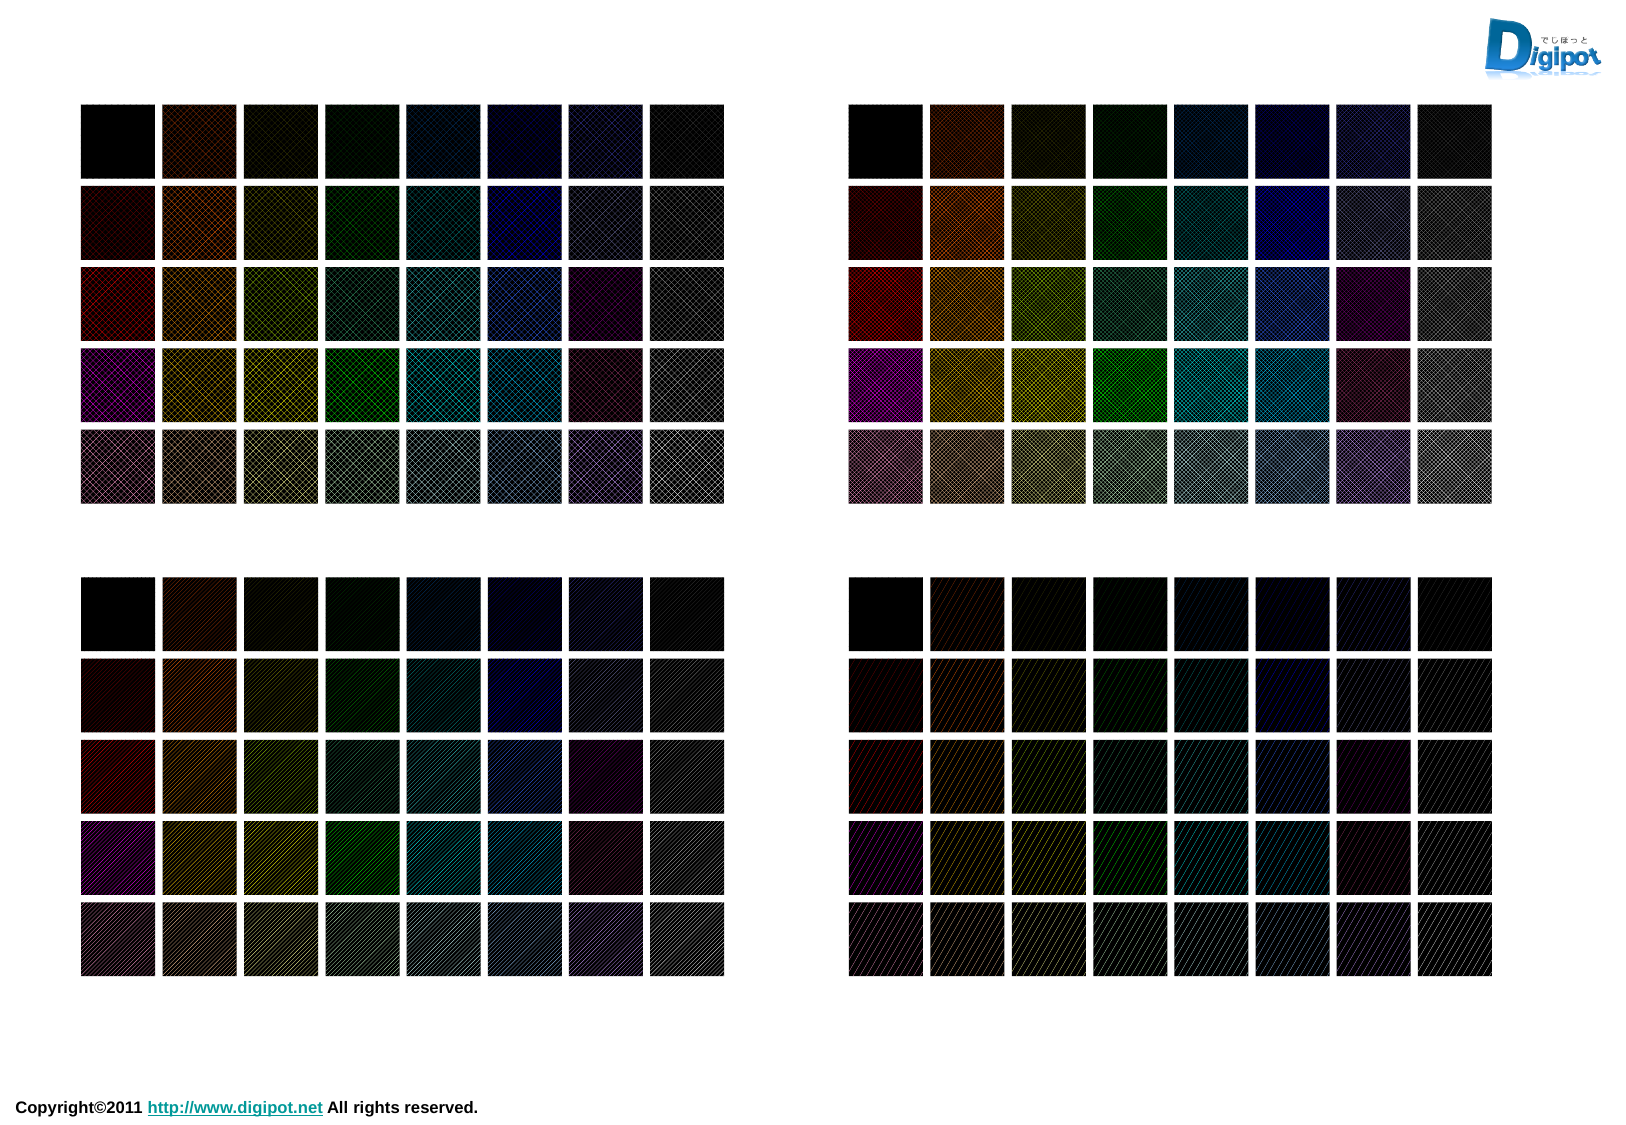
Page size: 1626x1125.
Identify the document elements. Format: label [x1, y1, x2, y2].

text_box [1336, 577, 1411, 652]
text_box [1417, 577, 1492, 652]
text_box [650, 658, 725, 733]
text_box [487, 658, 562, 733]
text_box [568, 267, 643, 341]
text_box [1417, 348, 1492, 423]
text_box [1093, 739, 1168, 814]
text_box [1255, 185, 1330, 260]
text_box [848, 429, 923, 504]
text_box [325, 104, 400, 179]
text_box [81, 821, 156, 895]
text_box [1174, 739, 1249, 814]
text_box [1093, 429, 1168, 504]
text_box [162, 739, 237, 814]
text_box [325, 185, 400, 260]
text_box [1093, 185, 1168, 260]
text_box [1174, 658, 1249, 733]
text_box [162, 267, 237, 341]
text_box [930, 739, 1005, 814]
text_box [848, 902, 923, 977]
text_box [162, 429, 237, 504]
text_box [1336, 185, 1411, 260]
text_box [1093, 821, 1168, 895]
text_box [1336, 429, 1411, 504]
text_box [1255, 739, 1330, 814]
text_box [649, 267, 724, 341]
text_box [244, 739, 319, 814]
text_box [406, 185, 481, 260]
text_box [406, 577, 481, 652]
text_box [406, 739, 481, 814]
text_box [81, 902, 156, 977]
text_box [487, 104, 562, 179]
text_box [1255, 429, 1330, 504]
text_box [848, 739, 923, 814]
text_box [568, 429, 643, 504]
text_box [1174, 902, 1249, 977]
text_box [930, 577, 1005, 652]
text_box [1011, 429, 1086, 504]
text_box [1417, 267, 1492, 341]
text_box [1093, 267, 1168, 341]
text_box [930, 185, 1005, 260]
text_box [1336, 821, 1411, 895]
text_box [487, 821, 562, 895]
text_box [1255, 267, 1330, 341]
text_box [162, 577, 237, 652]
text_box [568, 902, 643, 977]
text_box [568, 577, 643, 652]
text_box [1093, 577, 1168, 652]
text_box [325, 739, 400, 814]
text_box [1336, 658, 1411, 733]
text_box [1011, 902, 1086, 977]
text_box [930, 902, 1005, 977]
text_box [930, 104, 1005, 179]
text_box [930, 429, 1005, 504]
text_box [649, 104, 724, 179]
text_box [930, 348, 1005, 423]
text_box [325, 429, 400, 504]
text_box [1417, 185, 1492, 260]
text_box [1336, 902, 1411, 977]
text_box [649, 185, 724, 260]
text_box [1093, 348, 1168, 423]
text_box [406, 104, 481, 179]
text_box [406, 902, 481, 977]
text_box [325, 658, 400, 733]
text_box [650, 821, 725, 895]
text_box [1336, 739, 1411, 814]
text_box [650, 902, 725, 977]
text_box [162, 104, 237, 179]
text_box [1011, 267, 1086, 341]
text_box [406, 348, 481, 423]
text_box [487, 267, 562, 341]
text_box [1417, 658, 1492, 733]
text_box [244, 821, 319, 895]
text_box [162, 902, 237, 977]
text_box [1174, 577, 1249, 652]
text_box [930, 267, 1005, 341]
text_box [1174, 429, 1249, 504]
text_box [1011, 577, 1086, 652]
text_box [1336, 267, 1411, 341]
text_box [1011, 739, 1086, 814]
text_box [650, 739, 725, 814]
text_box [243, 185, 318, 260]
text_box [243, 267, 318, 341]
text_box [1417, 902, 1492, 977]
text_box [1336, 104, 1411, 179]
text_box [650, 577, 725, 652]
text_box [848, 821, 923, 895]
text_box [1093, 902, 1168, 977]
text_box [568, 104, 643, 179]
text_box [848, 104, 923, 179]
text_box [406, 429, 481, 504]
text_box [848, 348, 923, 423]
text_box [568, 658, 643, 733]
text_box [649, 429, 724, 504]
text_box [1174, 821, 1249, 895]
text_box [1011, 104, 1086, 179]
text_box [487, 185, 562, 260]
text_box [1174, 348, 1249, 423]
picture [1485, 18, 1602, 82]
text_box [1417, 739, 1492, 814]
text_box [568, 739, 643, 814]
text_box [1011, 658, 1086, 733]
text_box [487, 429, 562, 504]
text_box [244, 902, 319, 977]
text_box [1174, 267, 1249, 341]
text_box [1336, 348, 1411, 423]
text_box [325, 348, 400, 423]
text_box [487, 577, 562, 652]
text_box [1011, 348, 1086, 423]
text_box [162, 658, 237, 733]
text_box [1255, 821, 1330, 895]
text_box [487, 348, 562, 423]
text_box [568, 185, 643, 260]
text_box [1417, 104, 1492, 179]
text_box [325, 821, 400, 895]
text_box [162, 348, 237, 423]
text_box [406, 267, 481, 341]
text_box [848, 577, 923, 652]
text_box [244, 658, 319, 733]
text_box [406, 658, 481, 733]
text_box [406, 821, 481, 895]
text_box [1255, 902, 1330, 977]
text_box [1093, 104, 1168, 179]
text_box [930, 658, 1005, 733]
text_box [1011, 821, 1086, 895]
text_box [80, 104, 155, 179]
text_box [162, 821, 237, 895]
text_box [1174, 185, 1249, 260]
text_box [80, 429, 155, 504]
text_box [487, 739, 562, 814]
text_box [848, 267, 923, 341]
text_box [649, 348, 724, 423]
text_box [244, 577, 319, 652]
text_box [81, 577, 156, 652]
text_box [243, 429, 318, 504]
text_box [1174, 104, 1249, 179]
text_box [848, 658, 923, 733]
text_box [162, 185, 237, 260]
text_box [568, 821, 643, 895]
text_box [80, 185, 155, 260]
text_box [243, 104, 318, 179]
text_box [325, 902, 400, 977]
text_box [1011, 185, 1086, 260]
text_box [81, 739, 156, 814]
text_box [1417, 429, 1492, 504]
text_box [848, 185, 923, 260]
text_box [243, 348, 318, 423]
text_box [1255, 104, 1330, 179]
text_box [80, 267, 155, 341]
text_box [81, 658, 156, 733]
text_box [1255, 658, 1330, 733]
text_box [1255, 348, 1330, 423]
text_box [325, 577, 400, 652]
text_box [325, 267, 400, 341]
text_box [1093, 658, 1168, 733]
text_box [1417, 821, 1492, 895]
text_box [80, 348, 155, 423]
text_box [1255, 577, 1330, 652]
text_box [568, 348, 643, 423]
text_box [930, 821, 1005, 895]
text_box [487, 902, 562, 977]
